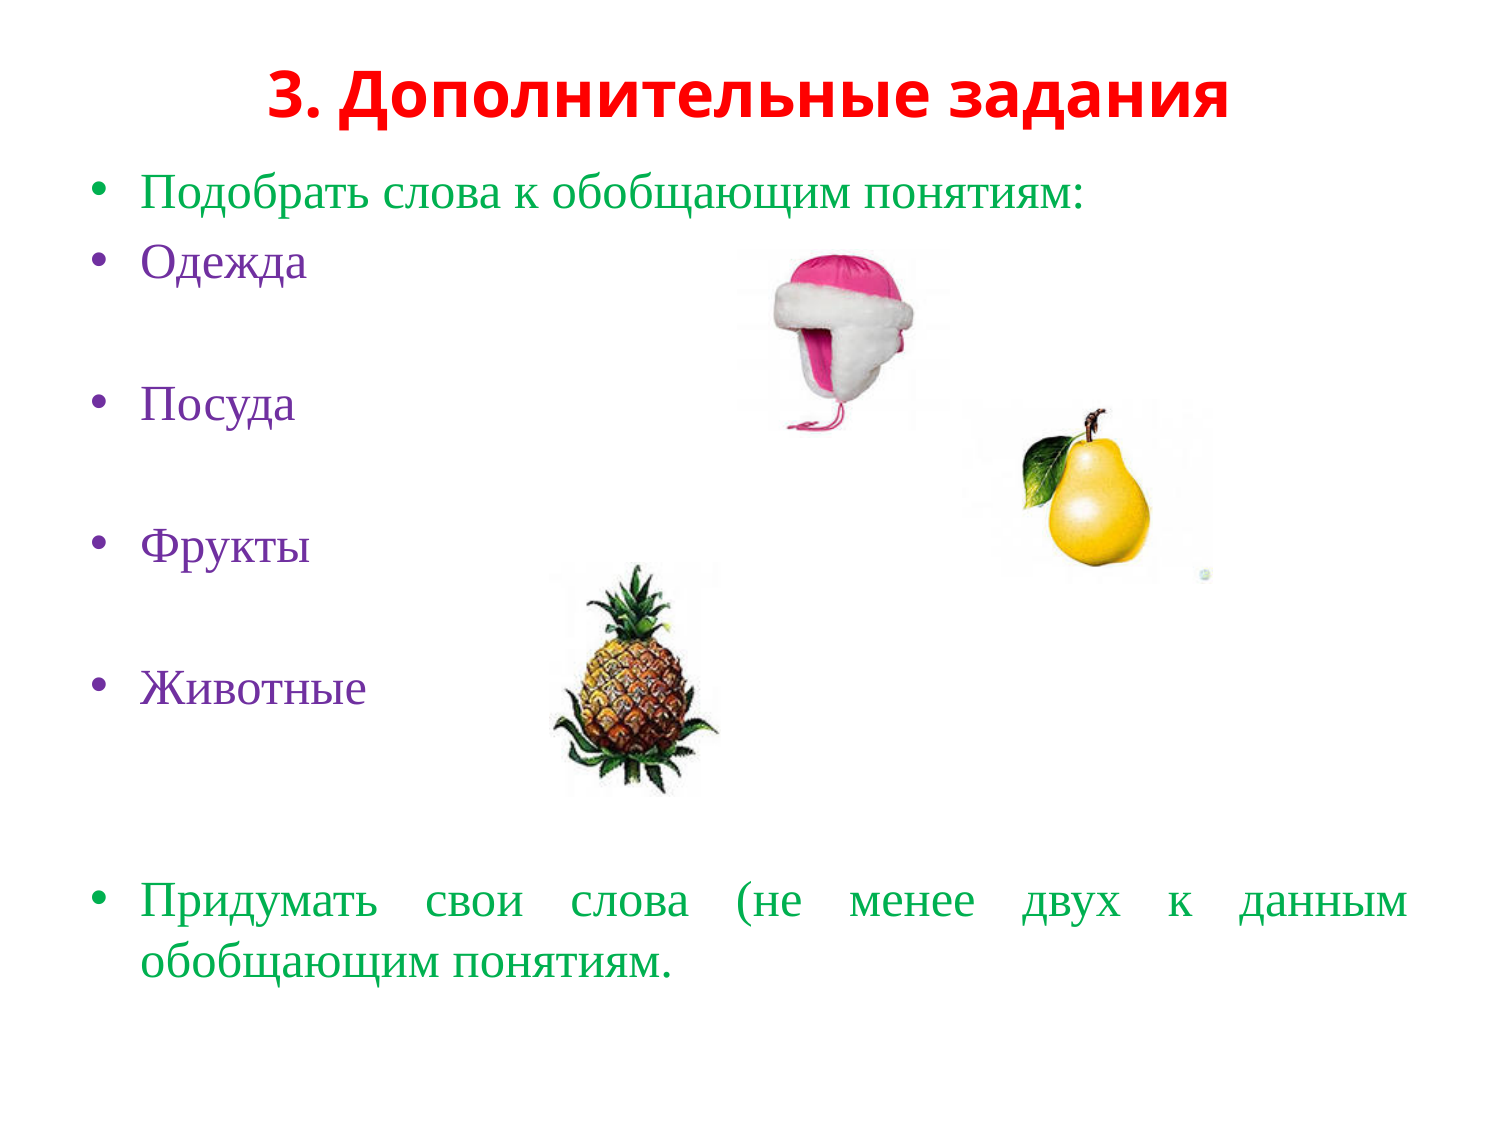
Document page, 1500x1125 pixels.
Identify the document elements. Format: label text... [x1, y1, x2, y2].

list Подобрать слова к обобщающим понятиям: Одежда Посуда Фрукты Животные Придумать свои слова (не менее двух к данным обобщающим понятиям. [75, 149, 1425, 1005]
title 3. Дополнительные задания [75, 45, 1425, 138]
picture [962, 399, 1213, 584]
picture [737, 249, 951, 438]
picture [549, 562, 722, 797]
